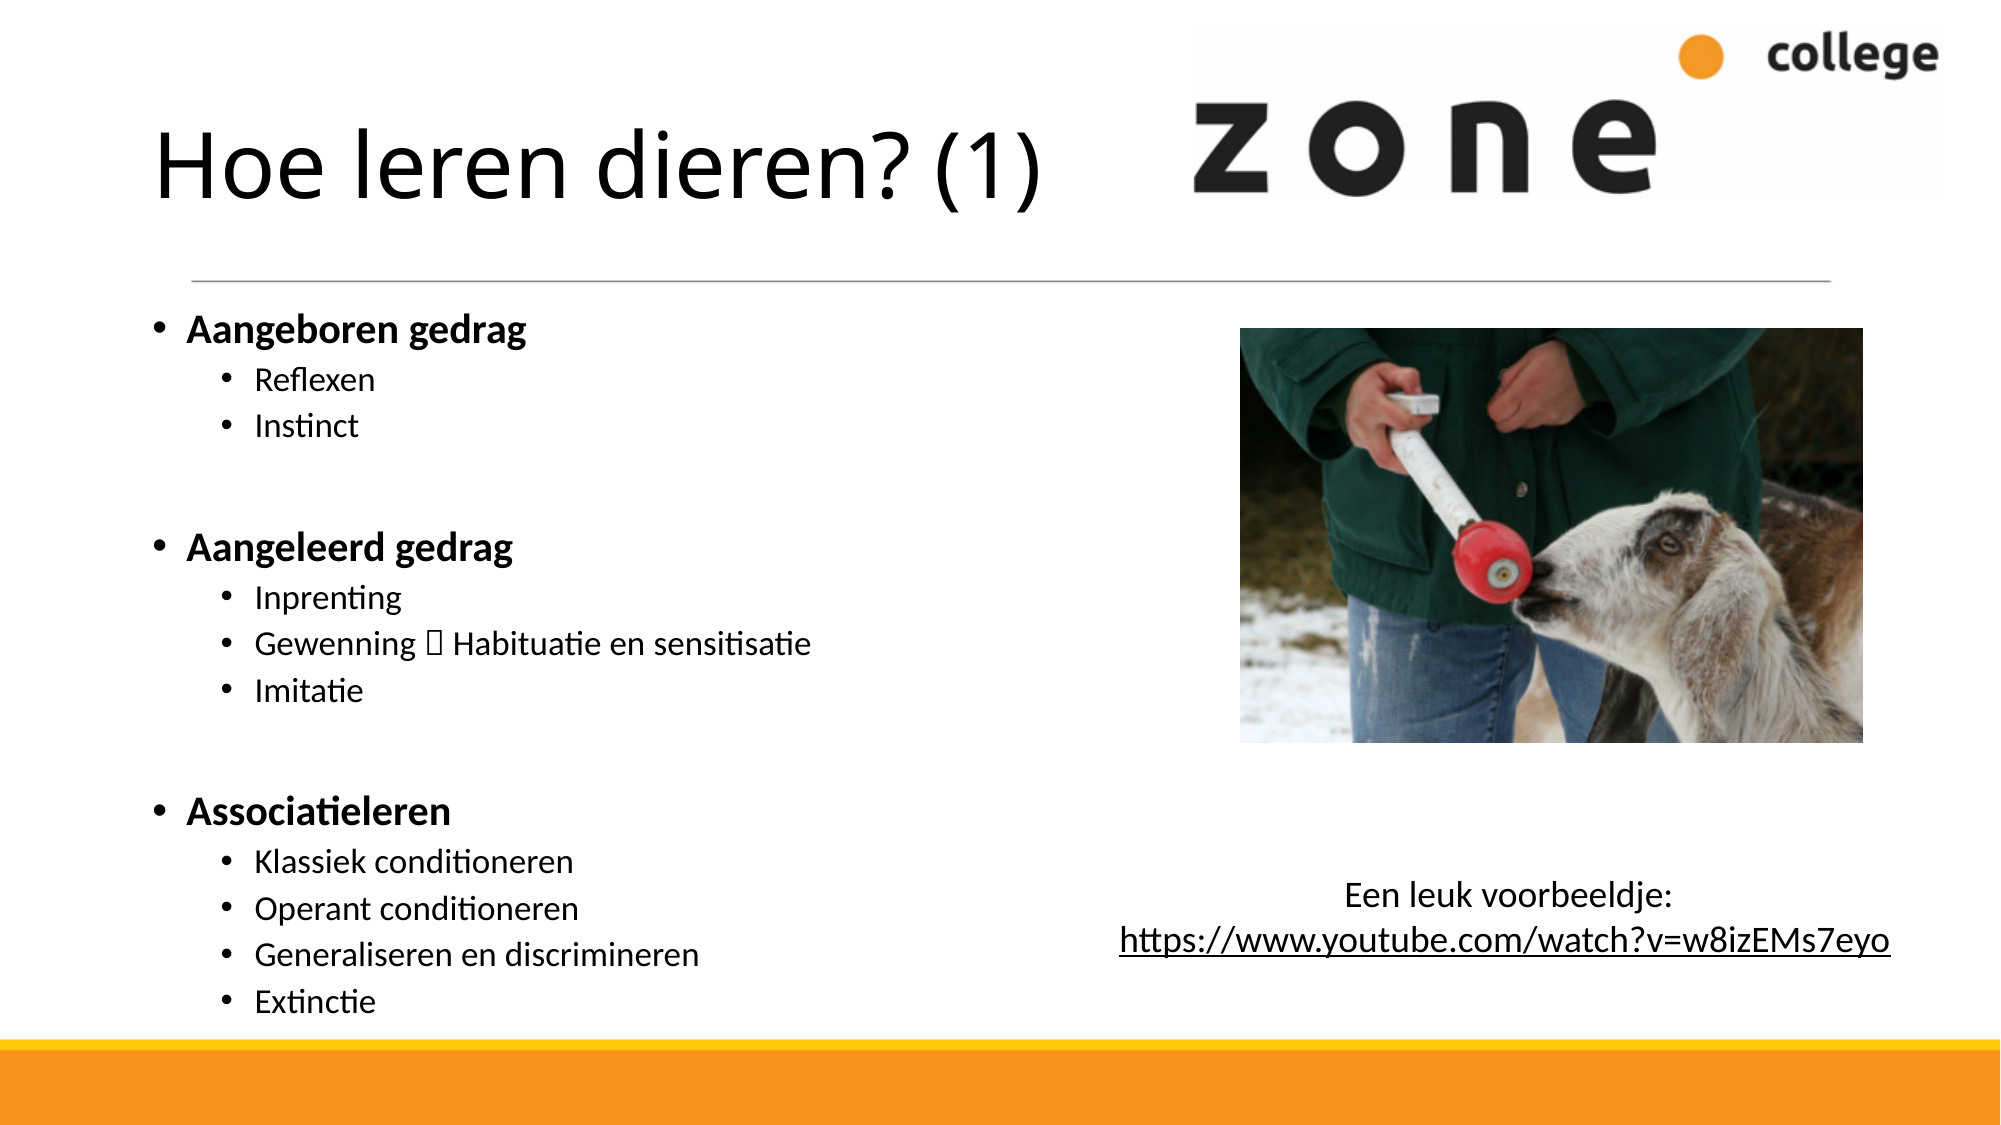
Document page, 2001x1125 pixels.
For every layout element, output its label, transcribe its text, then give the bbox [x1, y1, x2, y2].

title Hoe leren dieren? (1) [137, 59, 1863, 278]
text_box Een leuk voorbeeldje: https://www.youtube.com/watch?v=w8izEMs7eyo [1018, 862, 2000, 967]
picture [0, 0, 2001, 1125]
list Aangeboren gedrag Reflexen Instinct Aangeleerd gedrag Inprenting Gewenning  Habituatie en sensitisatie Imitatie Associatieleren Klassiek conditioneren Operant conditioneren Generaliseren en discrimineren Extinctie [137, 299, 1863, 1038]
